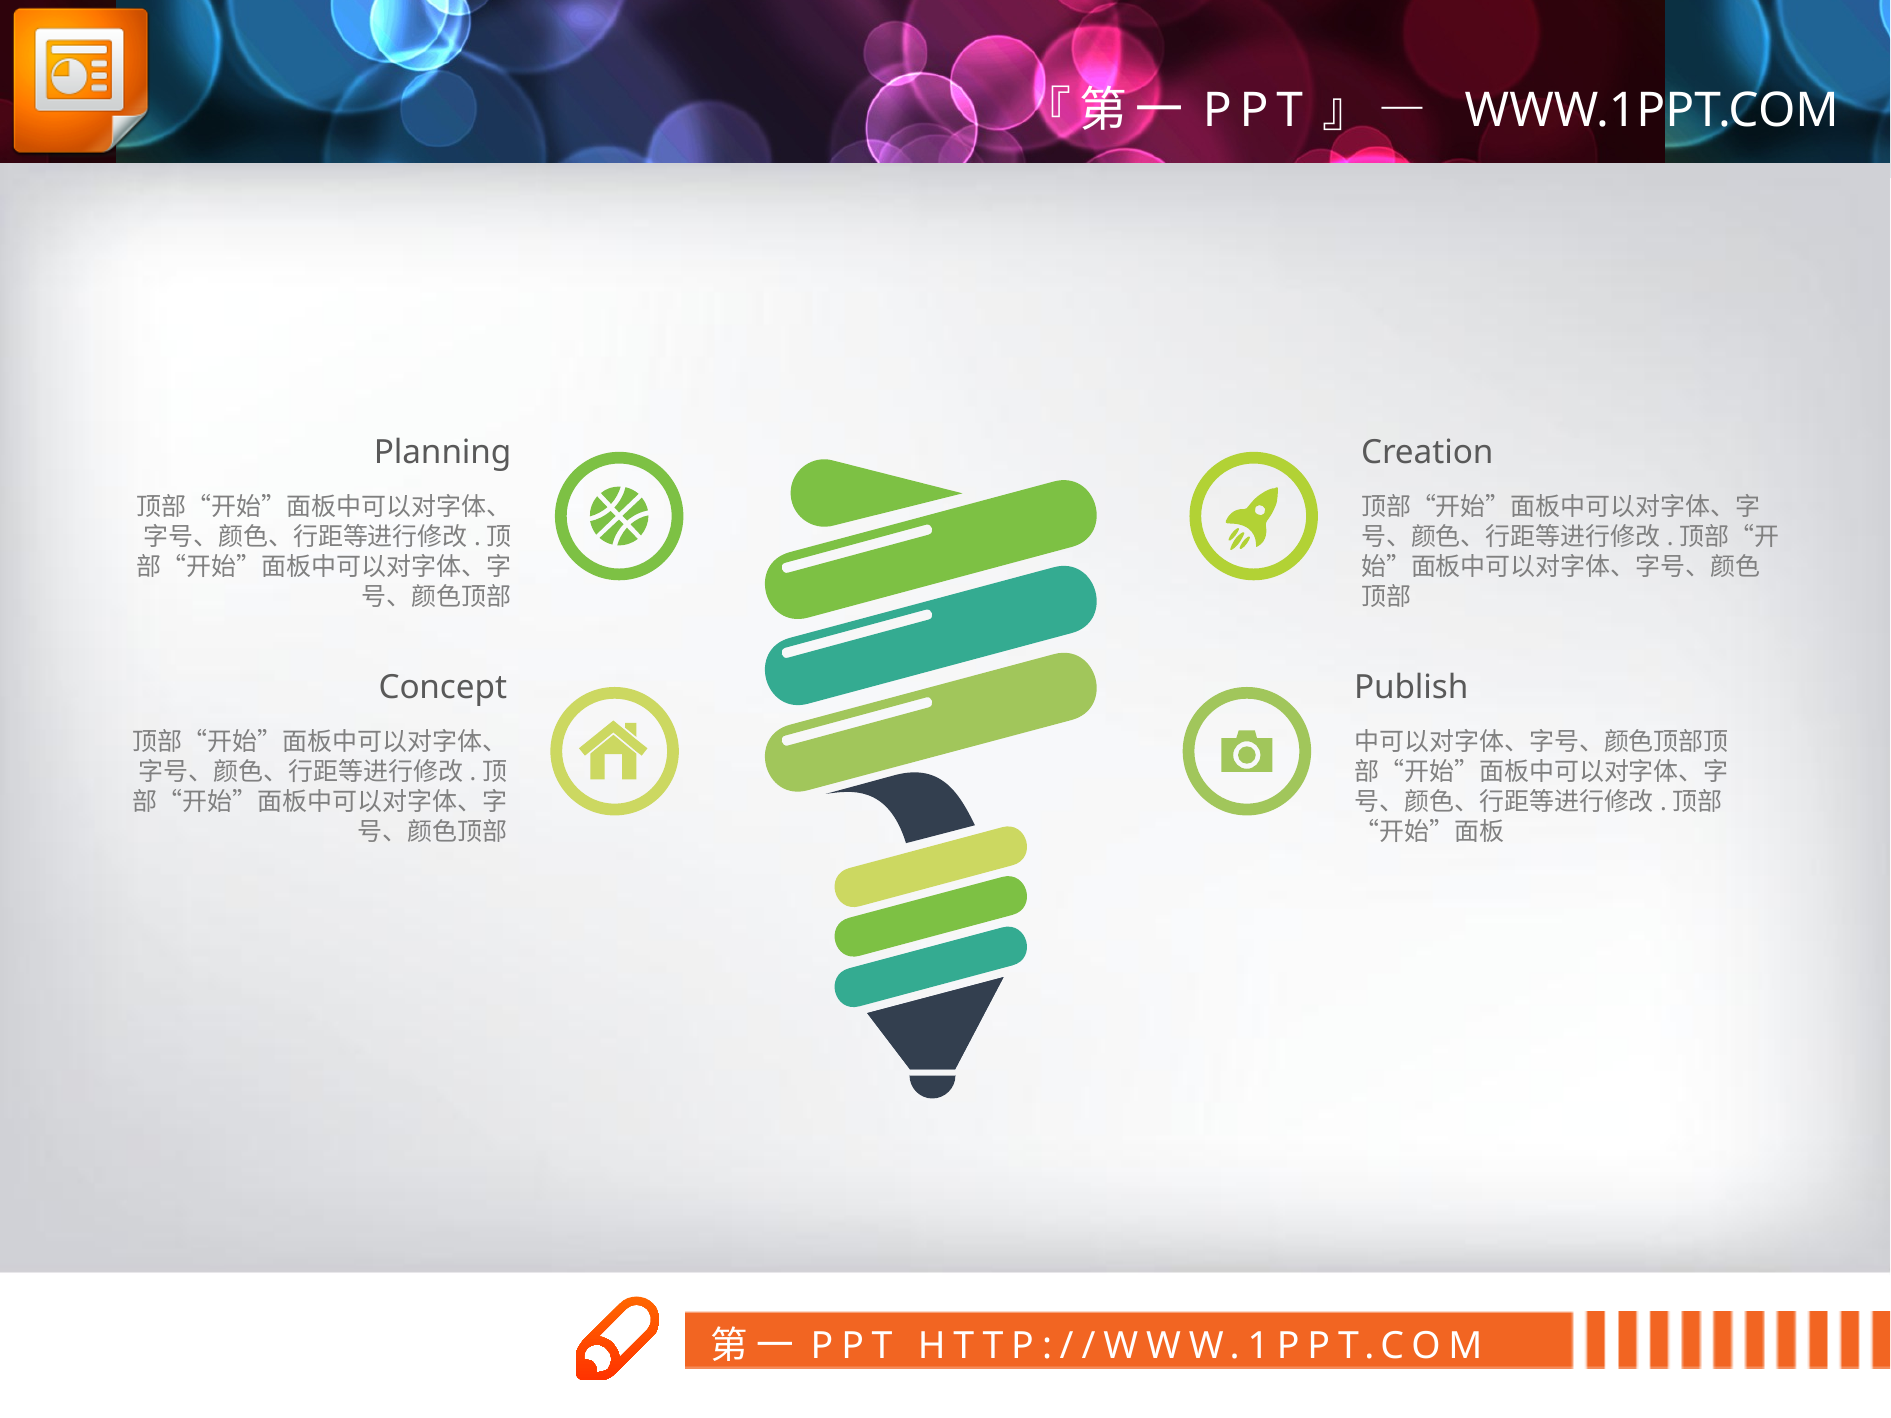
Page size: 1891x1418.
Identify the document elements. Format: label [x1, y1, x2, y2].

picture [0, 0, 1891, 1275]
text_box [1189, 451, 1319, 581]
text_box [1182, 686, 1312, 816]
text_box [550, 686, 680, 816]
text_box [134, 429, 513, 612]
picture [685, 1311, 1891, 1369]
text_box [554, 451, 684, 581]
text_box [1360, 429, 1787, 612]
text_box [1353, 665, 1742, 847]
text_box [764, 459, 1097, 1099]
text_box [129, 665, 508, 847]
